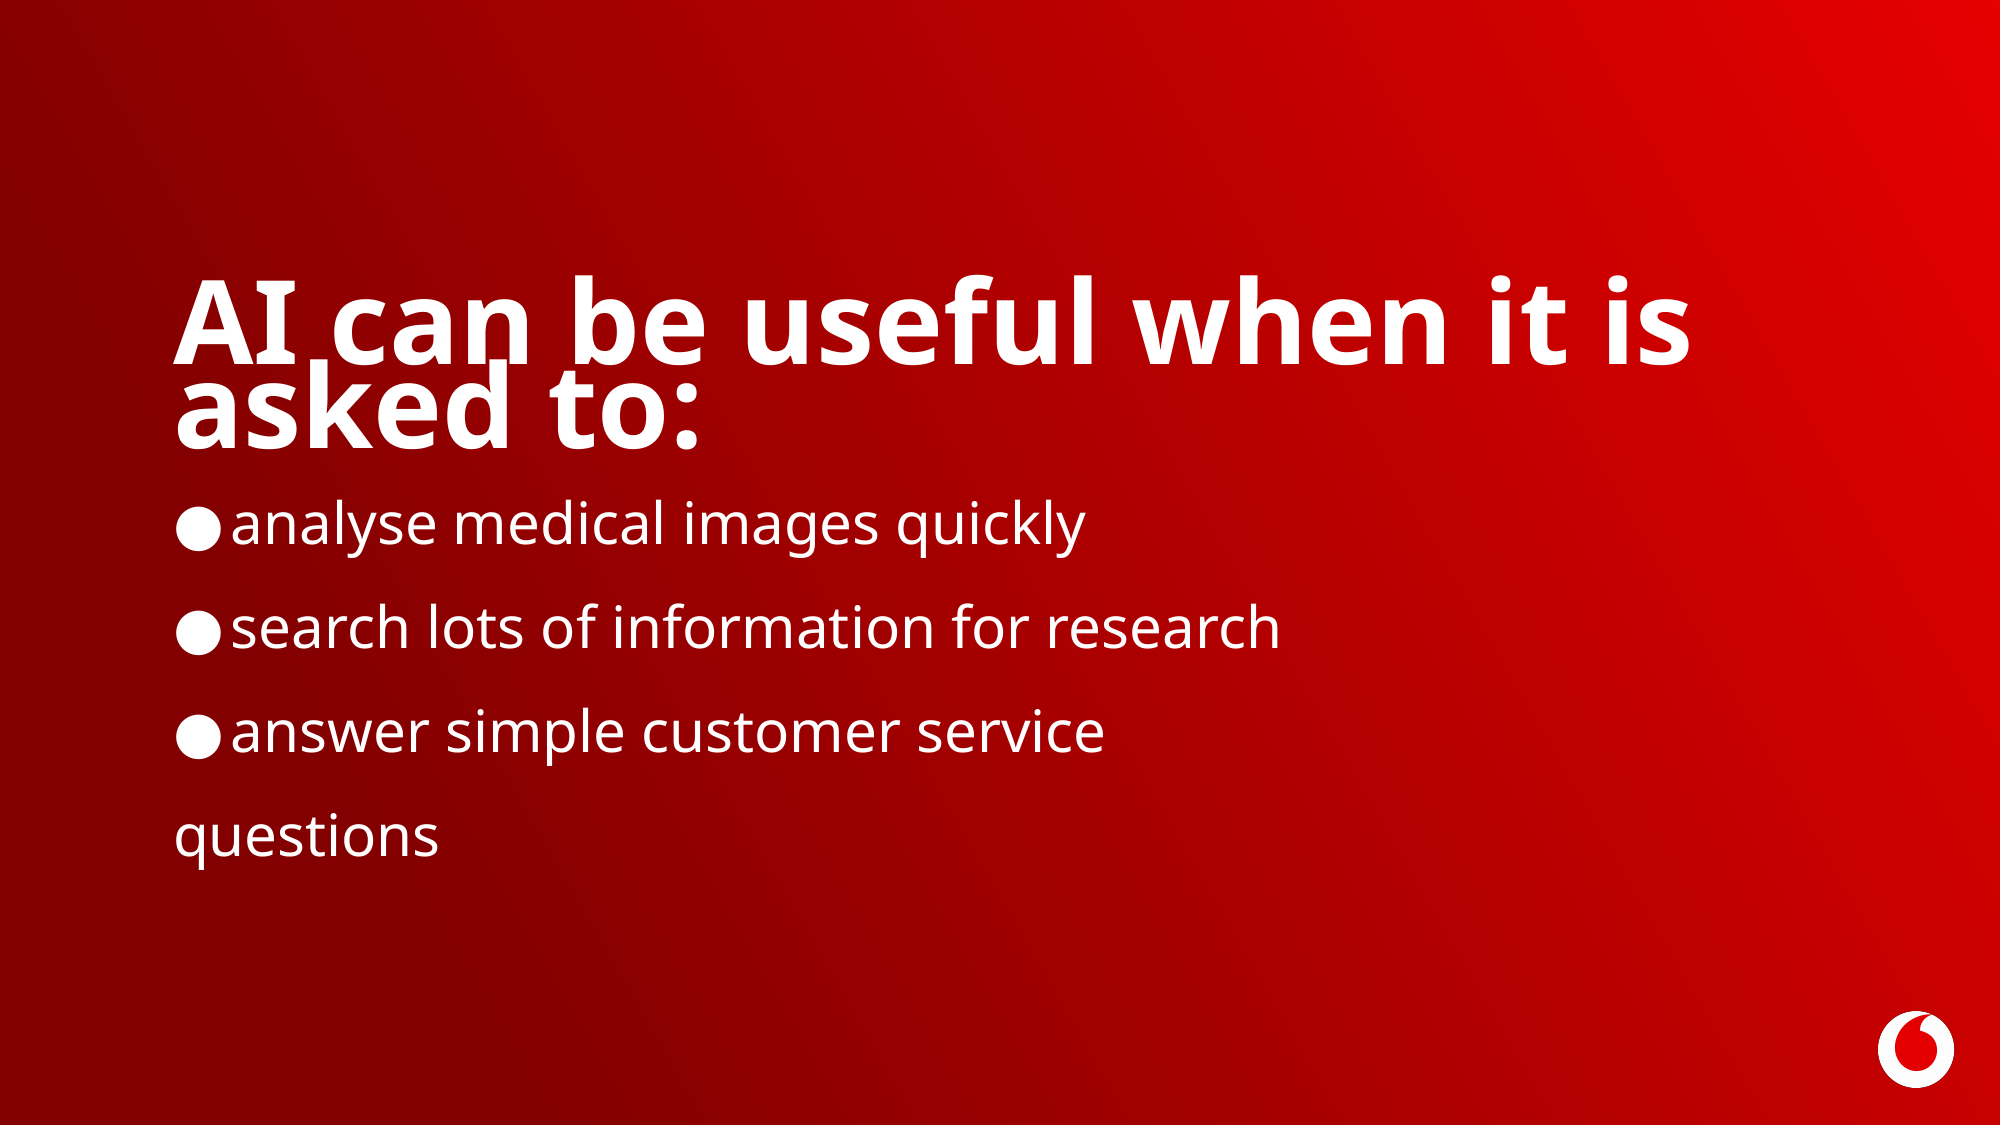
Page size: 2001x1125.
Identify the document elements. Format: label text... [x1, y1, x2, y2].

picture [1874, 1007, 1963, 1092]
text_box AI can be useful when it is asked to: [173, 304, 1888, 472]
text_box ● analyse medical images quickly ● search lots of information for research ● answer simple customer service questions [173, 451, 1327, 813]
